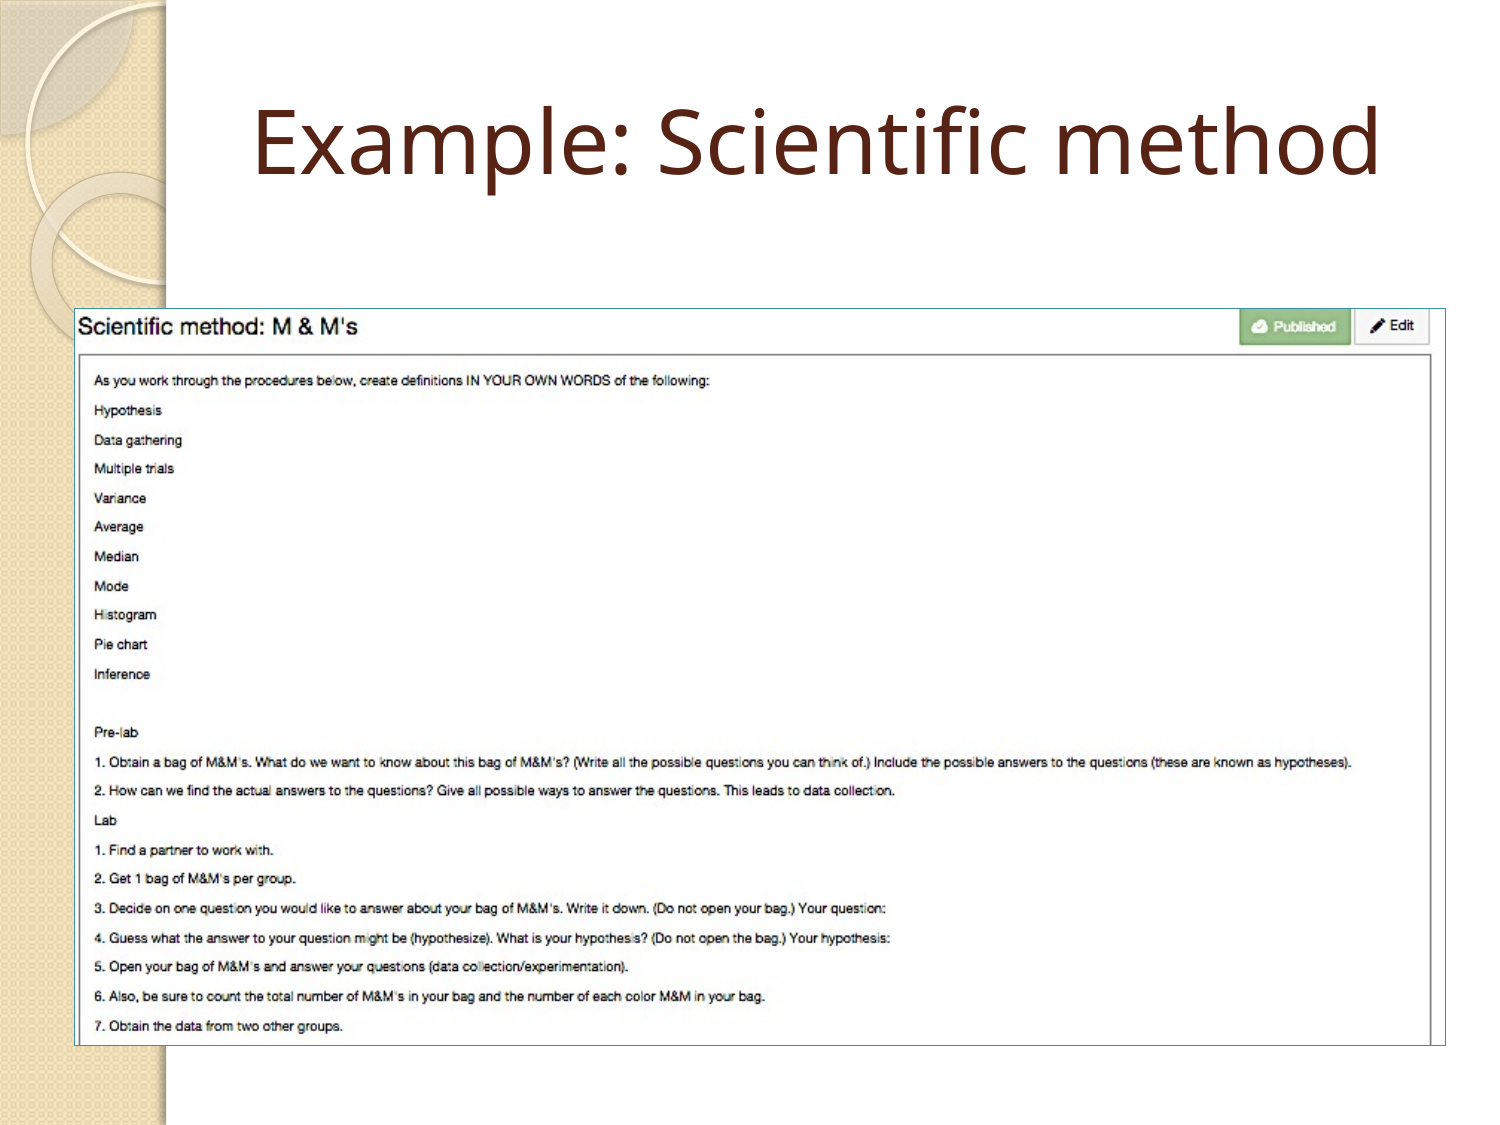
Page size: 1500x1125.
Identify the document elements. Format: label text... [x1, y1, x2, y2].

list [74, 308, 1446, 1046]
title Example: Scientific method [235, 45, 1466, 233]
